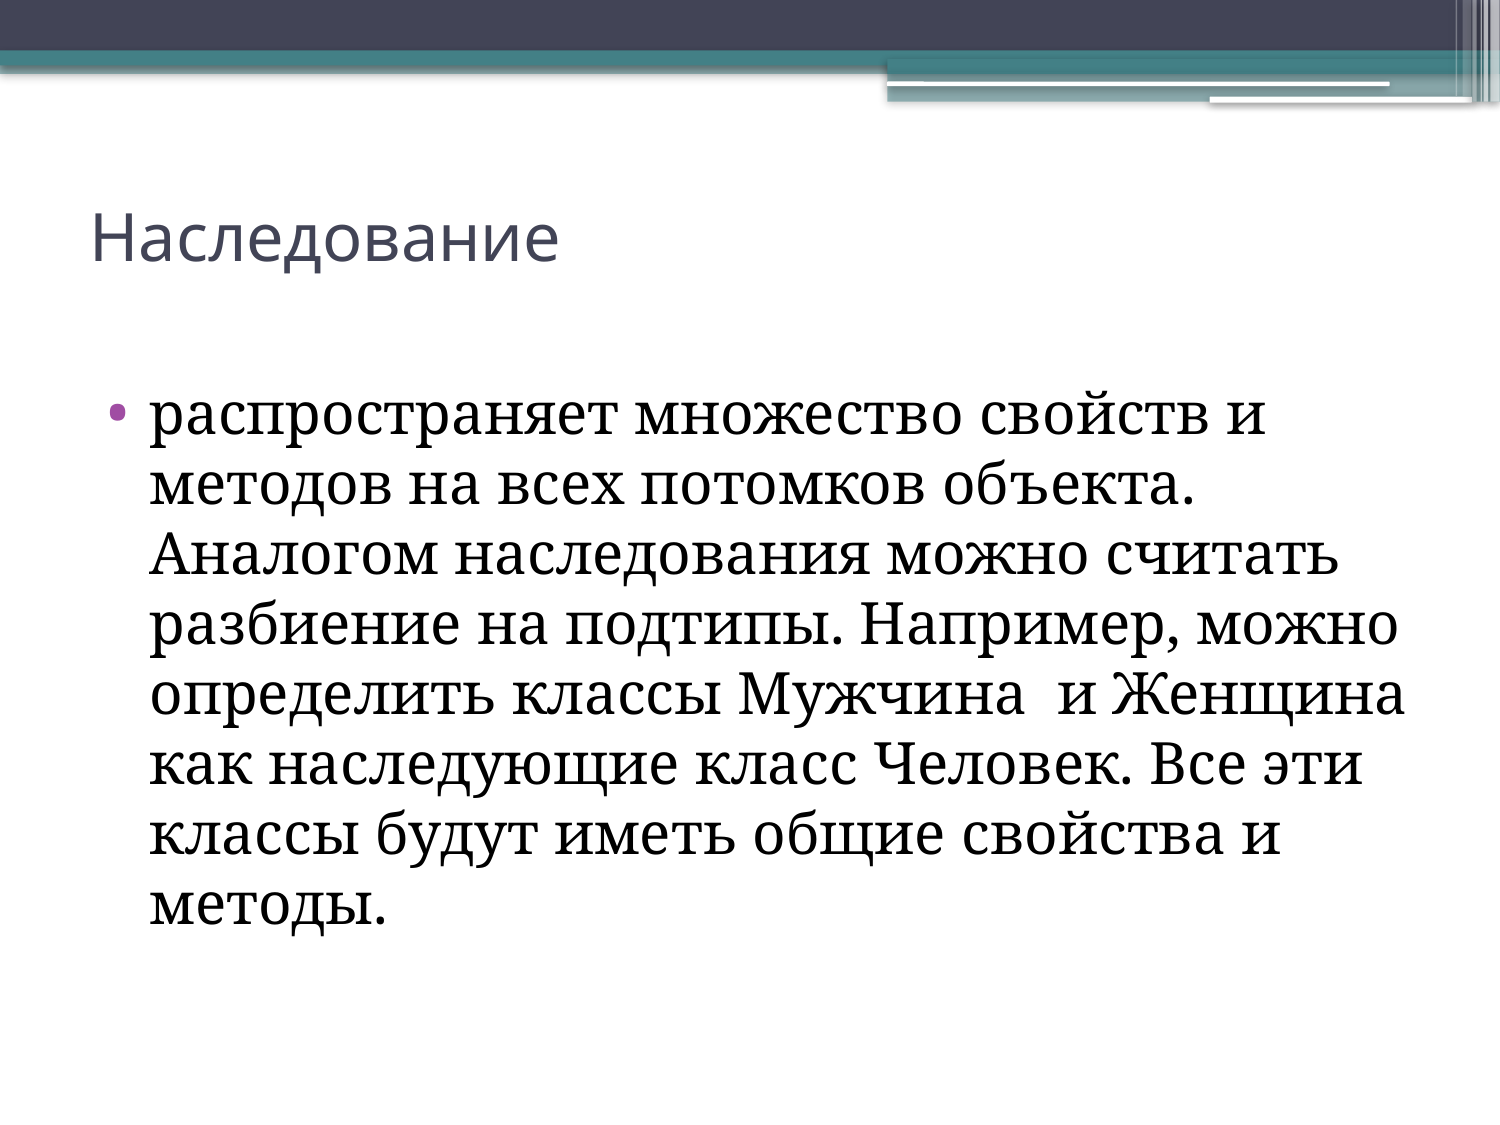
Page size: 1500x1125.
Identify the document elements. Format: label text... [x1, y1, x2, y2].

title Наследование [75, 187, 1425, 363]
list распространяет множество свойств и методов на всех потомков объекта. Аналогом наследования можно считать разбиение на подтипы. Например, можно определить классы Мужчина и Женщина как наследующие класс Человек. Все эти классы будут иметь общие свойства и методы. [75, 368, 1425, 1079]
